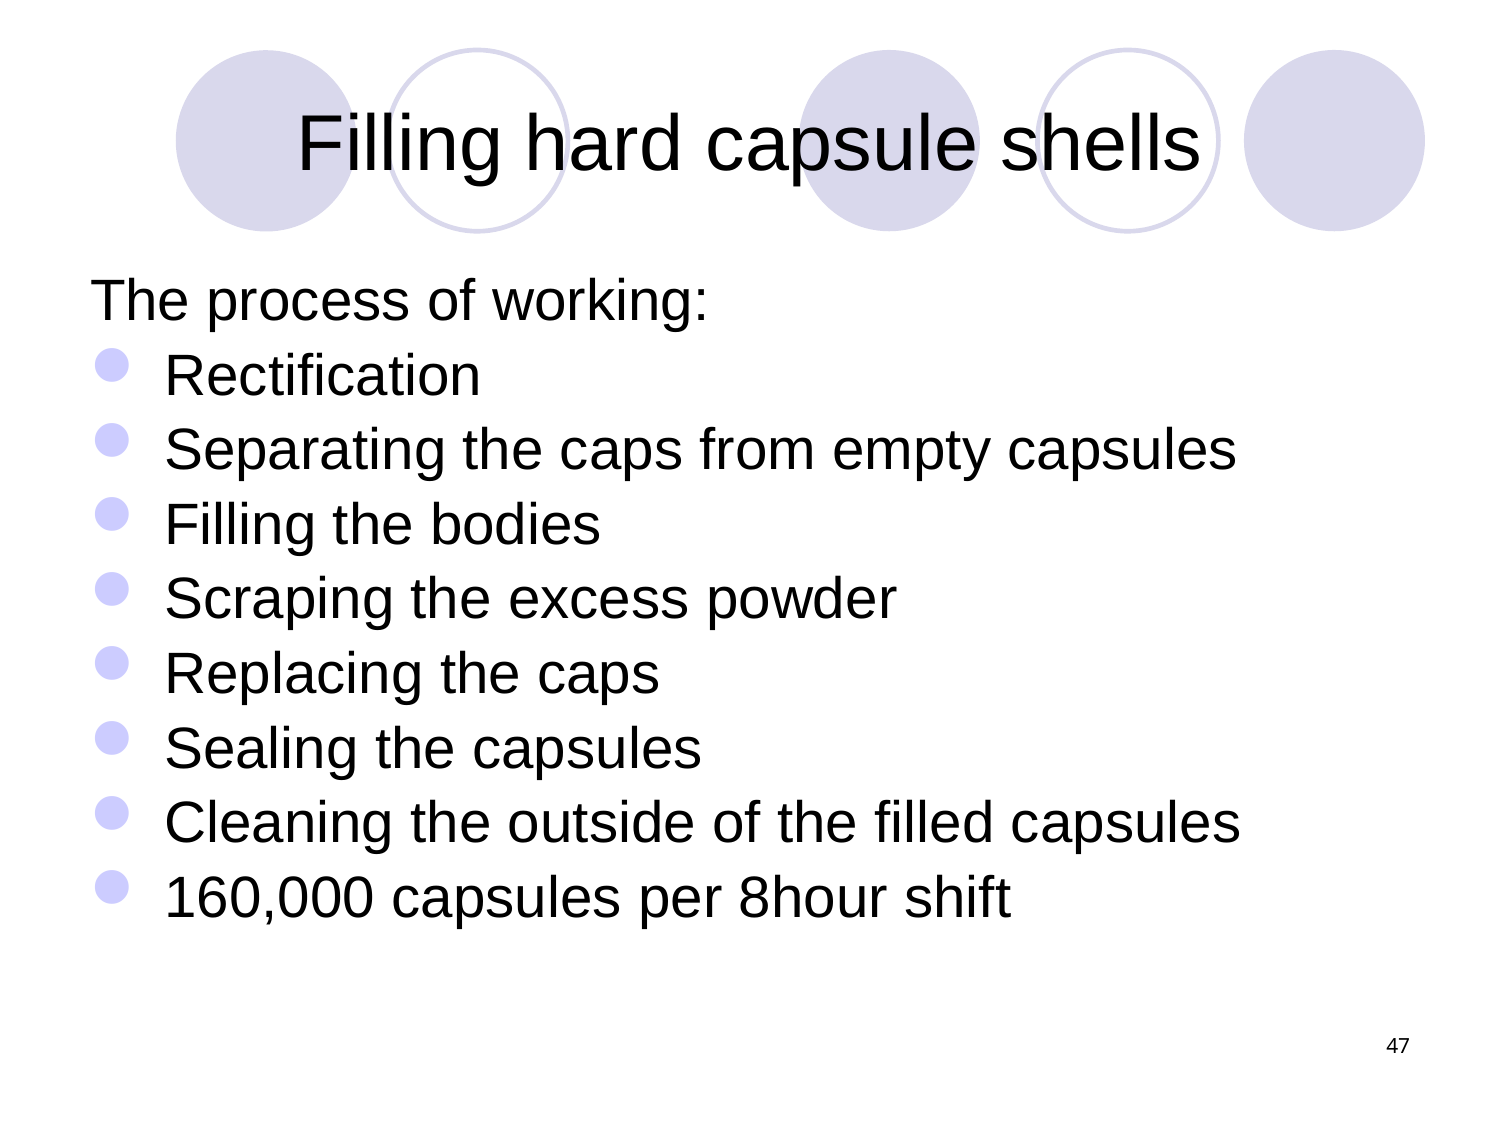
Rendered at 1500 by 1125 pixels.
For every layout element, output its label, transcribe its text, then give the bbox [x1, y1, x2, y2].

slide_number 47 [1074, 1024, 1426, 1101]
list The process of working: Rectification Separating the caps from empty capsules Filling the bodies Scraping the excess powder Replacing the caps Sealing the capsules Cleaning the outside of the filled capsules 160,000 capsules per 8hour shift [75, 262, 1425, 1006]
title Filling hard capsule shells [75, 45, 1425, 233]
